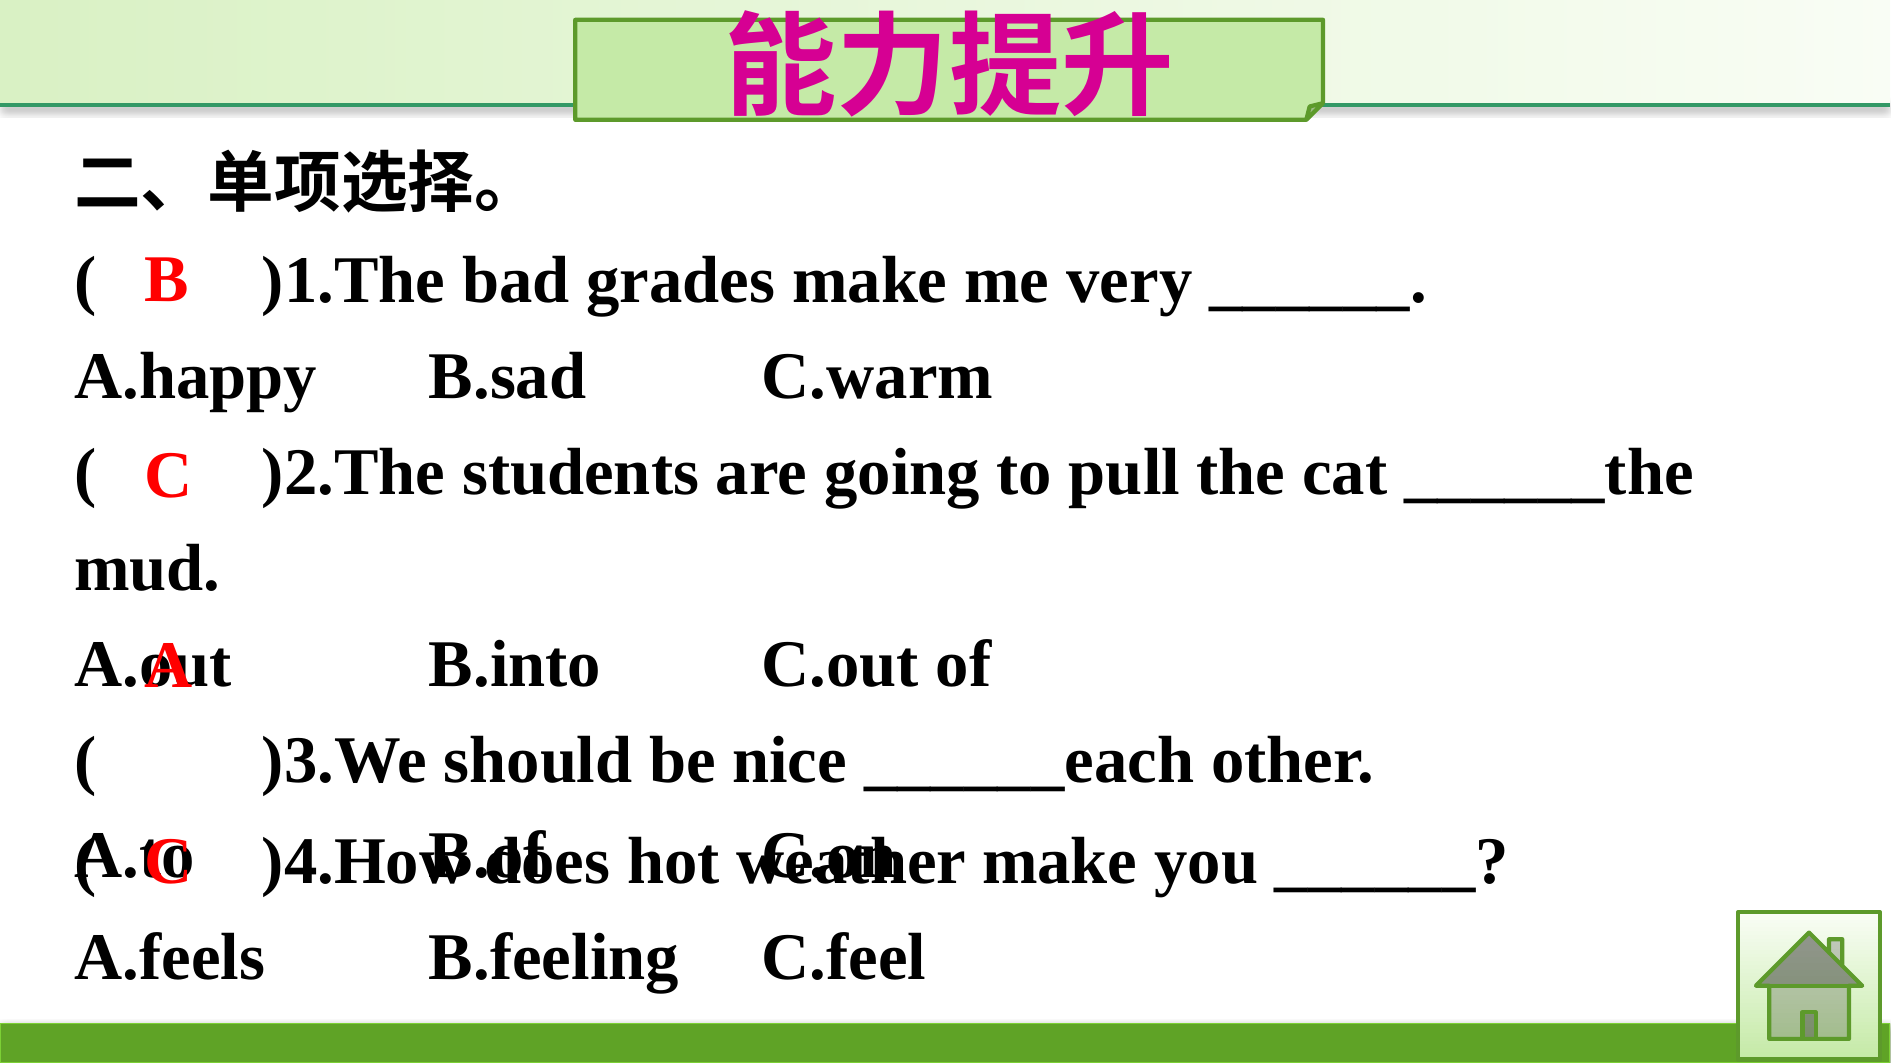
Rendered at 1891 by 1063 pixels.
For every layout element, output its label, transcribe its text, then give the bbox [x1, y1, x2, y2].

text_box ( )4.How does hot weather make you ______? A.feels B.feeling C.feel [59, 793, 1833, 1000]
text_box C [129, 407, 207, 519]
text_box A [129, 597, 207, 709]
text_box 能力提升 [573, 17, 1326, 116]
text_box B [129, 211, 207, 322]
text_box 二、单项选择。 ( )1.The bad grades make me very ______. A.happy B.sad C.warm ( )2.The students are going to pull the cat ______the mud. A.out B.into C.out of ( )3.We should be nice ______each other. A.to B.of C.on [59, 116, 1833, 793]
text_box C [129, 793, 207, 904]
